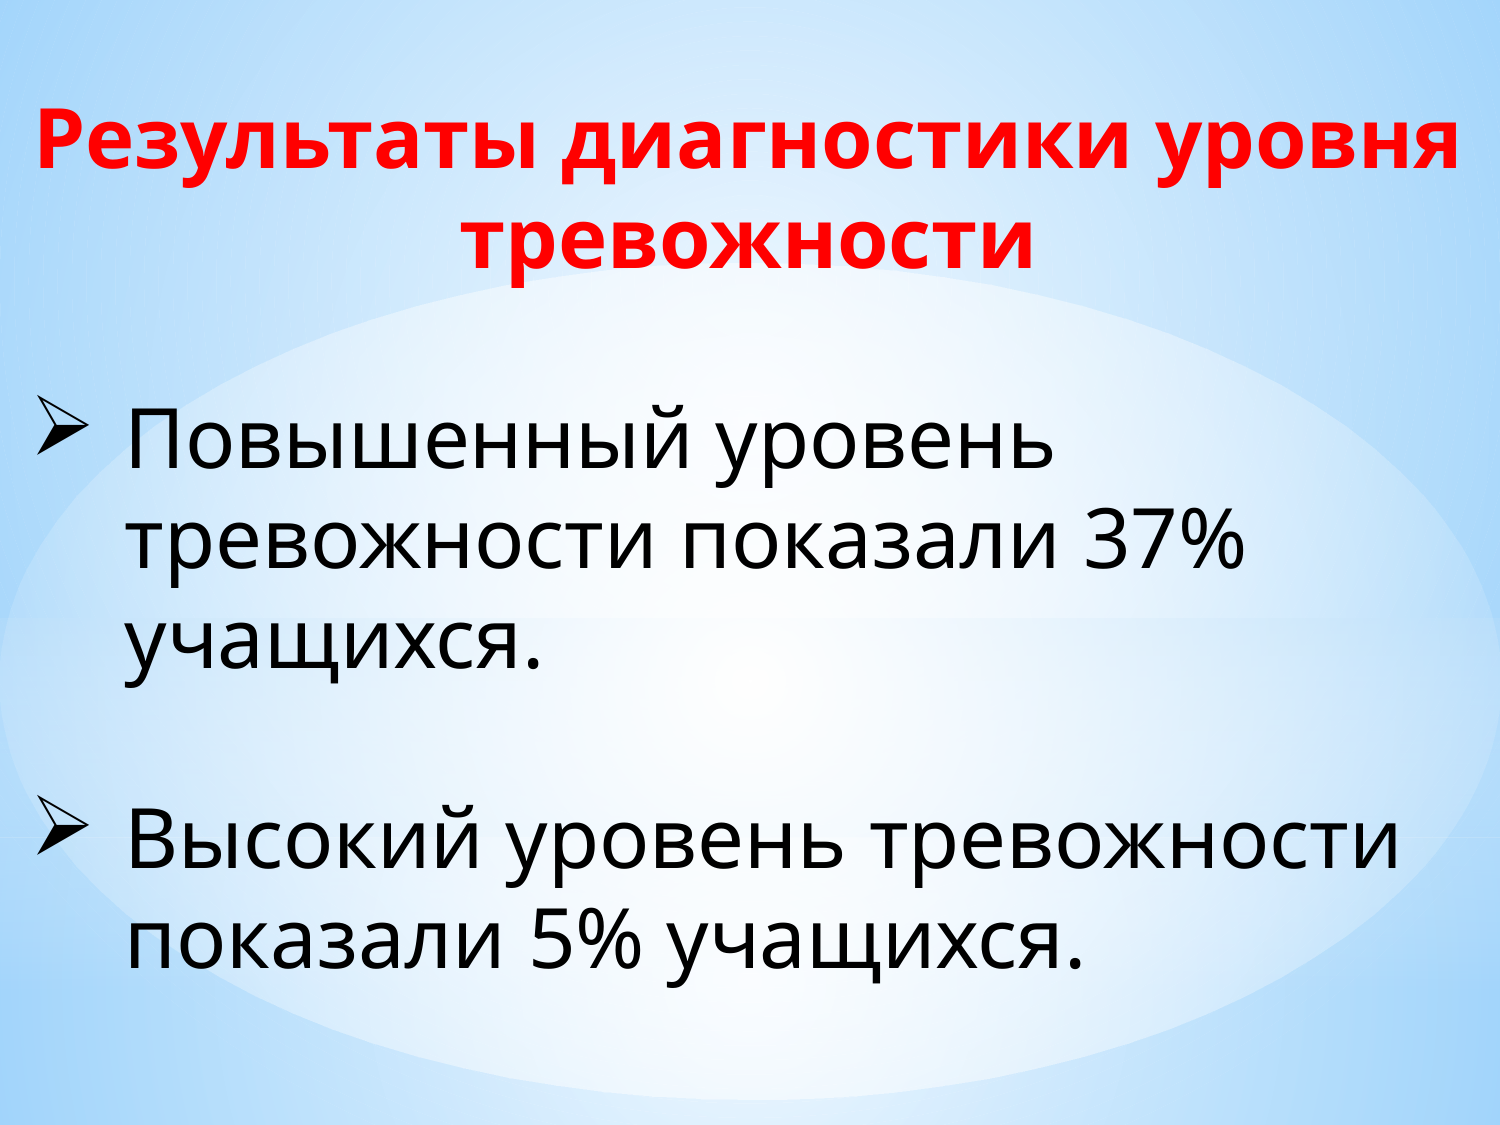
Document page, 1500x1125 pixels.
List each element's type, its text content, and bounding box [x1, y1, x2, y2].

text_box Результаты диагностики уровня тревожности Повышенный уровень тревожности показали 37% учащихся. Высокий уровень тревожности показали 5% учащихся. [16, 78, 1481, 993]
